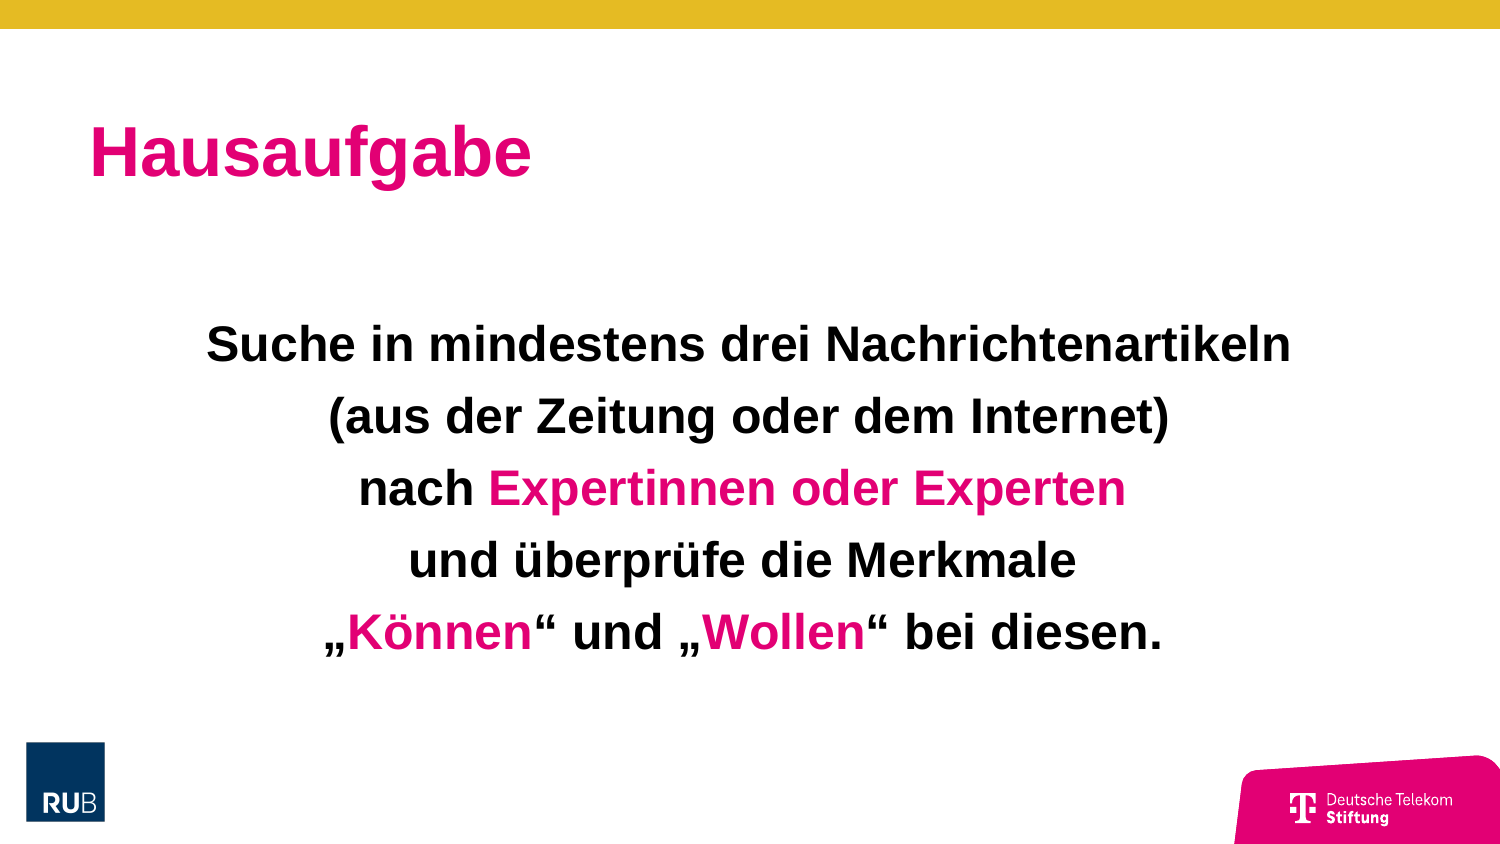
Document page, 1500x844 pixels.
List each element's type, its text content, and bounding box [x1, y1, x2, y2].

text_box Suche in mindestens drei Nachrichtenartikeln (aus der Zeitung oder dem Internet) nach Expertinnen oder Experten und überprüfe die Merkmale „Können“ und „Wollen“ bei diesen. [153, 291, 1347, 667]
title Hausaufgabe [89, 119, 1424, 267]
picture [23, 740, 108, 824]
